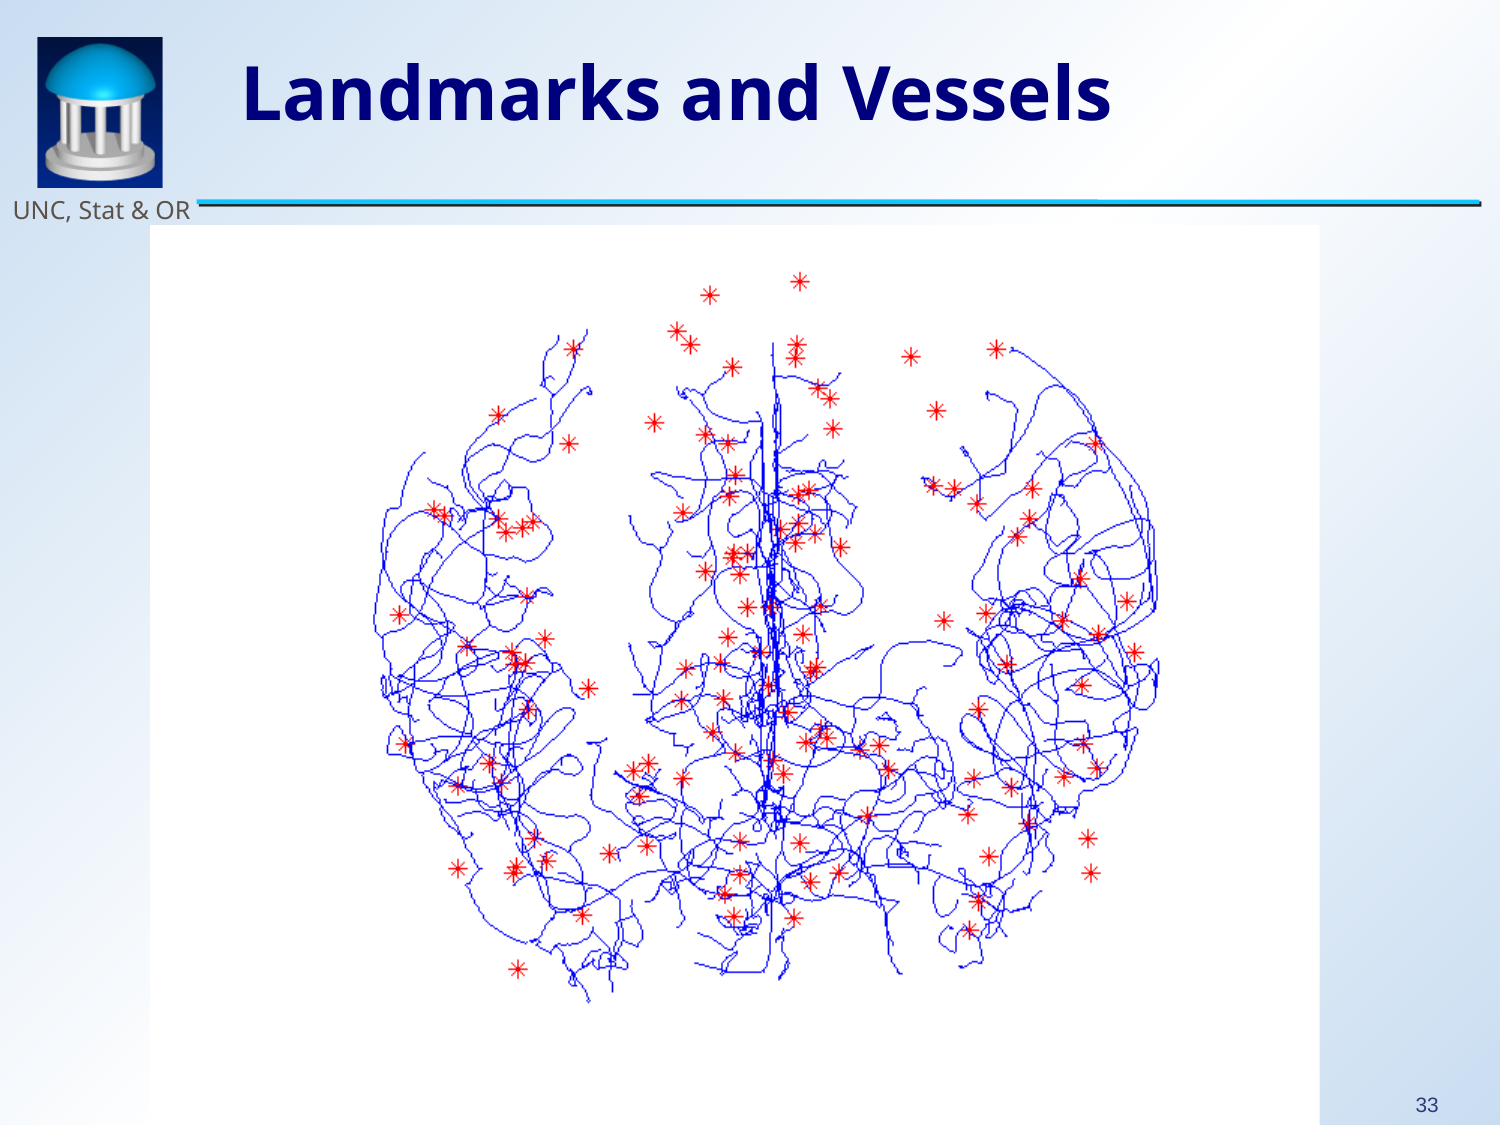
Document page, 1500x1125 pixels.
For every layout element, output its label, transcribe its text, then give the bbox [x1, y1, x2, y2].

title Landmarks and Vessels [224, 24, 1398, 156]
picture [149, 224, 1320, 1125]
